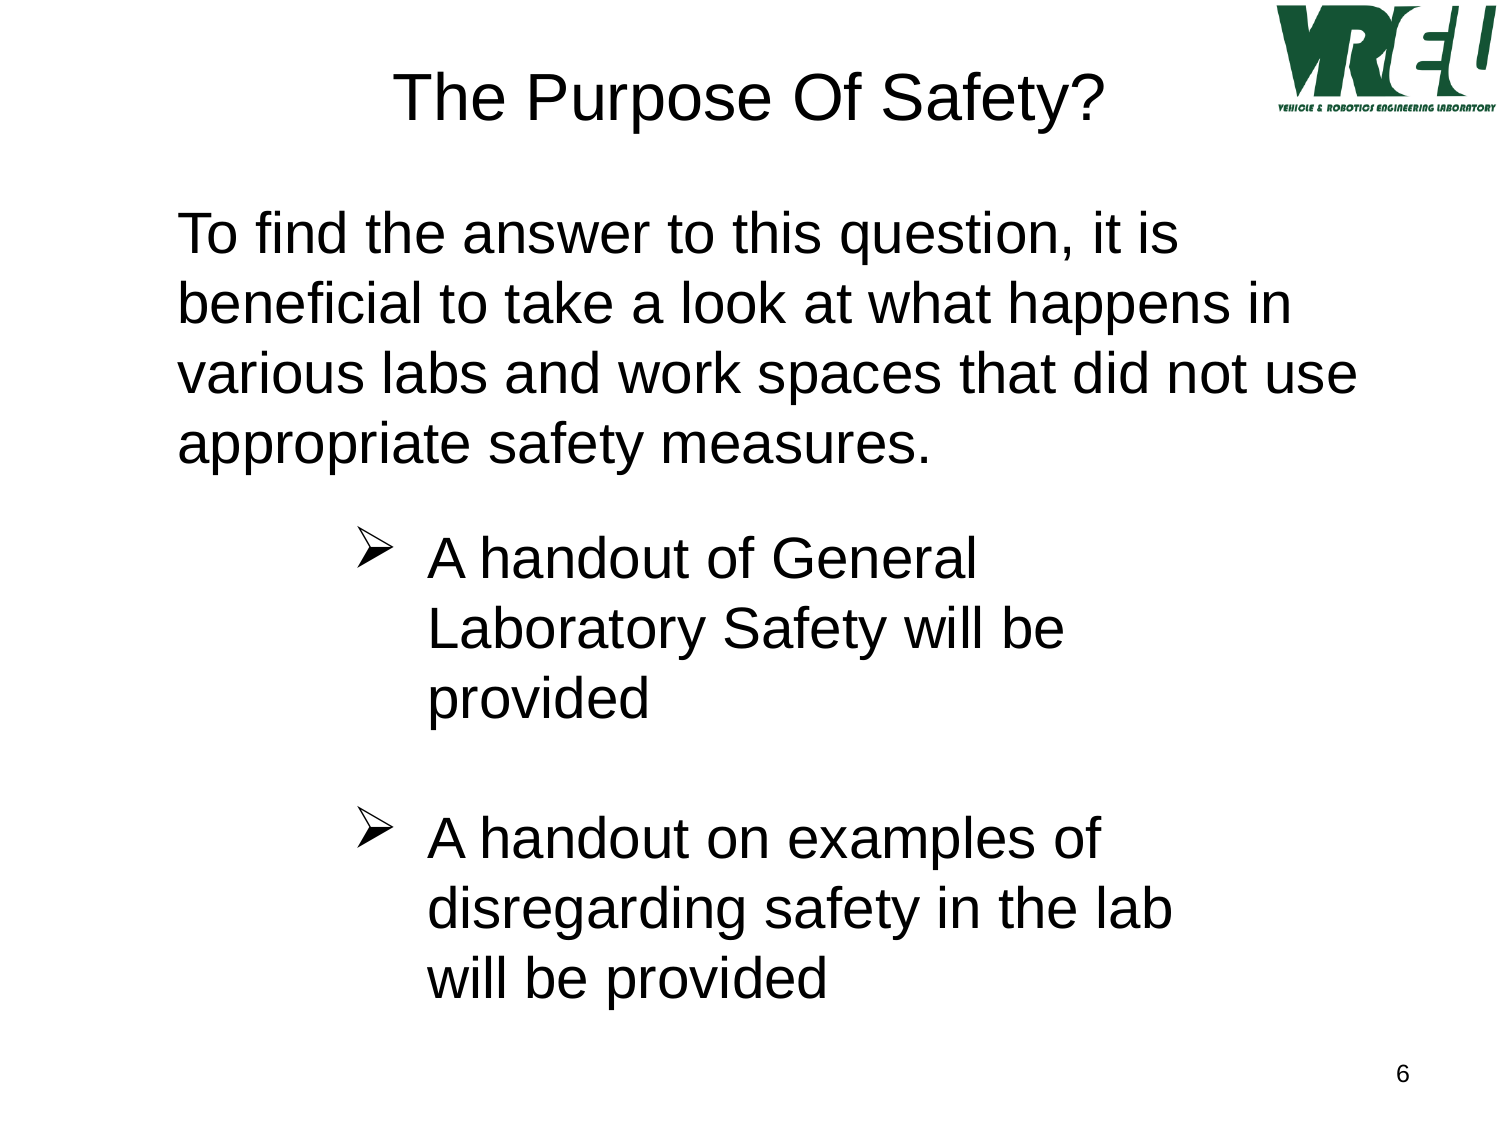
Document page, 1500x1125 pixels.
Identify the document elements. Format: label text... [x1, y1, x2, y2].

slide_number 6 [1074, 1042, 1425, 1103]
picture [1271, 0, 1500, 45]
text_box The Purpose Of Safety? [0, 45, 1500, 171]
text_box To find the answer to this question, it is beneficial to take a look at what happens in various labs and work spaces that did not use appropriate safety measures. [162, 187, 1388, 483]
text_box A handout of General Laboratory Safety will be provided A handout on examples of disregarding safety in the lab will be provided [337, 512, 1207, 1087]
